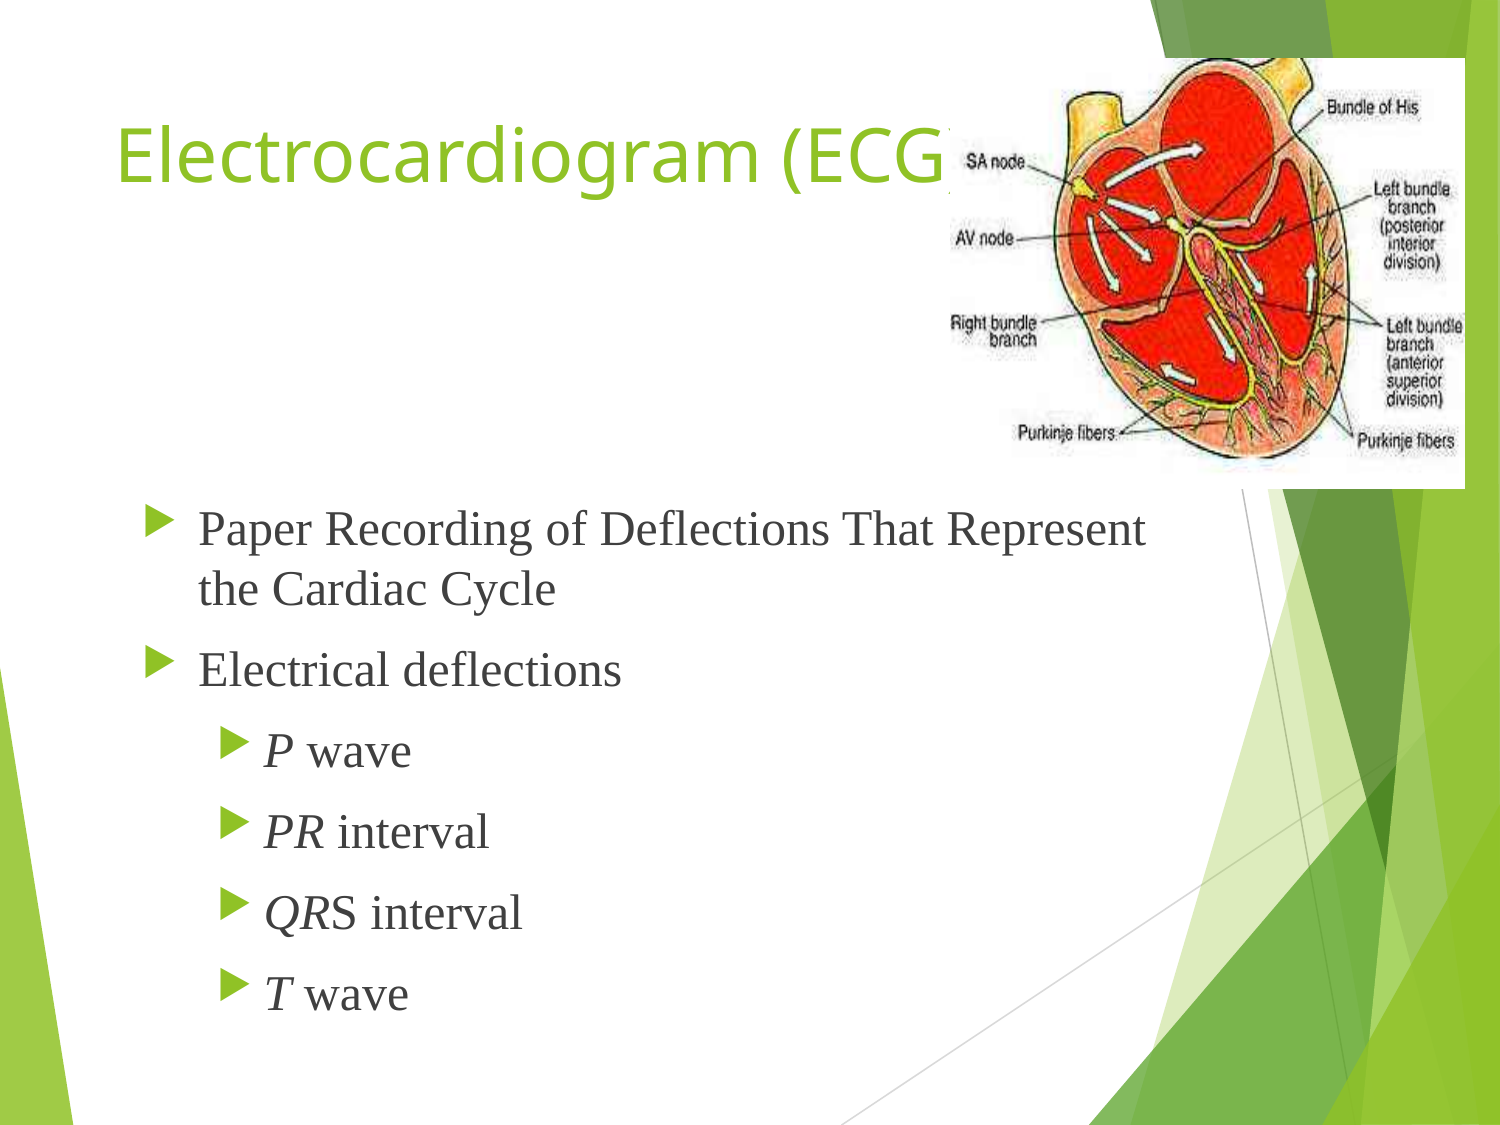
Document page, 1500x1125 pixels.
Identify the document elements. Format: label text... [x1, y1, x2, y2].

list Paper Recording of Deflections That Represent the Cardiac Cycle Electrical deflections P wave PR interval QRS interval T wave [126, 488, 1169, 1125]
picture [949, 58, 1465, 489]
title Electrocardiogram (ECG) [99, 99, 949, 317]
